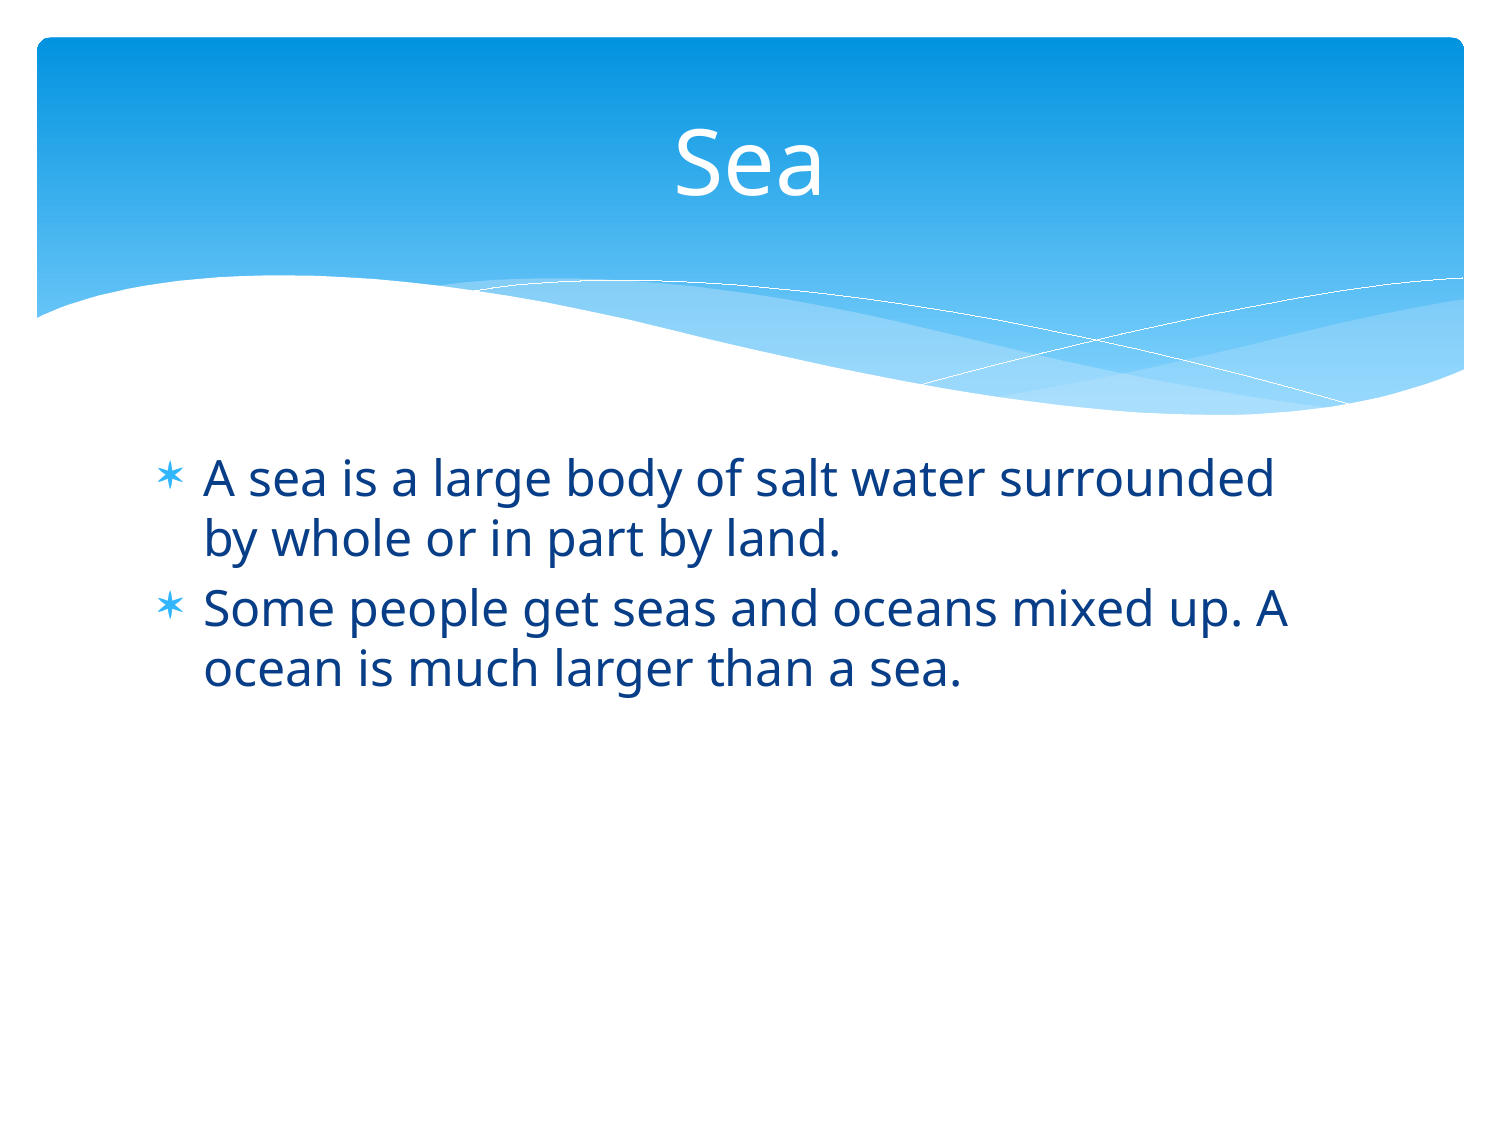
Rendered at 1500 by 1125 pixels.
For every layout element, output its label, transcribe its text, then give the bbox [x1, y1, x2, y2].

title Sea [75, 55, 1425, 261]
list A sea is a large body of salt water surrounded by whole or in part by land. Some people get seas and oceans mixed up. A ocean is much larger than a sea. [143, 438, 1359, 1005]
